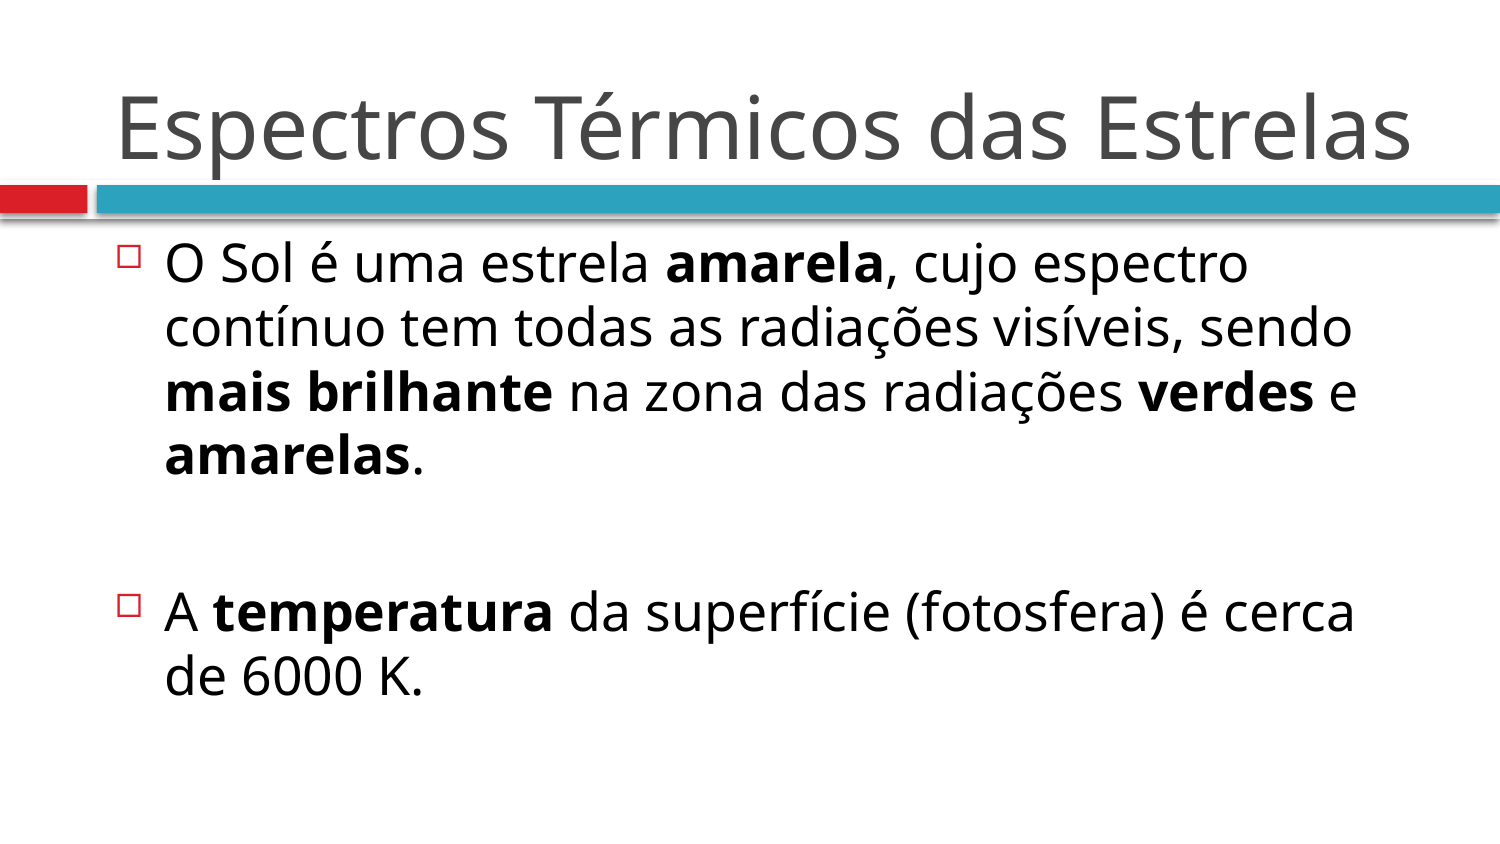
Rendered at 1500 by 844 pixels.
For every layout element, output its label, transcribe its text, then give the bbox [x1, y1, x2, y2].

list O Sol é uma estrela amarela, cujo espectro contínuo tem todas as radiações visíveis, sendo mais brilhante na zona das radiações verdes e amarelas. A temperatura da superfície (fotosfera) é cerca de 6000 K. [99, 221, 1412, 759]
title Espectros Térmicos das Estrelas [99, 19, 1438, 185]
